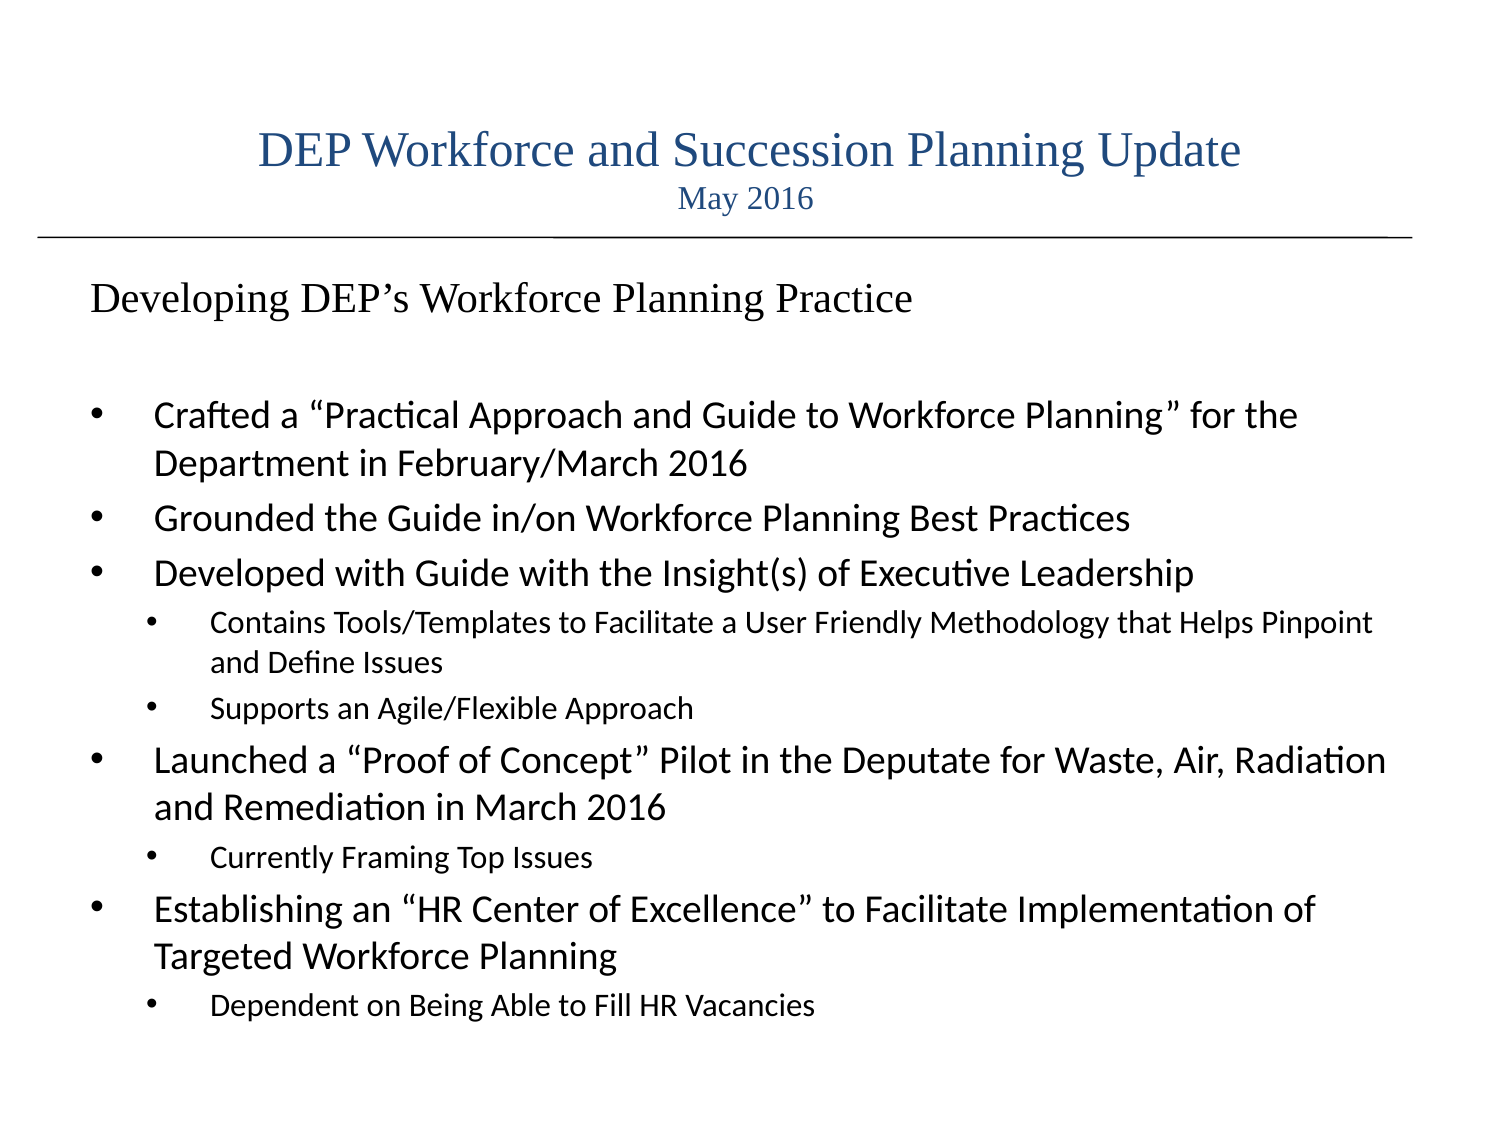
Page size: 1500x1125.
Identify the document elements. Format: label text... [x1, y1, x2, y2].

title DEP Workforce and Succession Planning Update May 2016 [75, 99, 1425, 233]
list Developing DEP’s Workforce Planning Practice Crafted a “Practical Approach and Guide to Workforce Planning” for the Department in February/March 2016 Grounded the Guide in/on Workforce Planning Best Practices Developed with Guide with the Insight(s) of Executive Leadership Contains Tools/Templates to Facilitate a User Friendly Methodology that Helps Pinpoint and Define Issues Supports an Agile/Flexible Approach Launched a “Proof of Concept” Pilot in the Deputate for Waste, Air, Radiation and Remediation in March 2016 Currently Framing Top Issues Establishing an “HR Center of Excellence” to Facilitate Implementation of Targeted Workforce Planning Dependent on Being Able to Fill HR Vacancies [75, 262, 1413, 1038]
